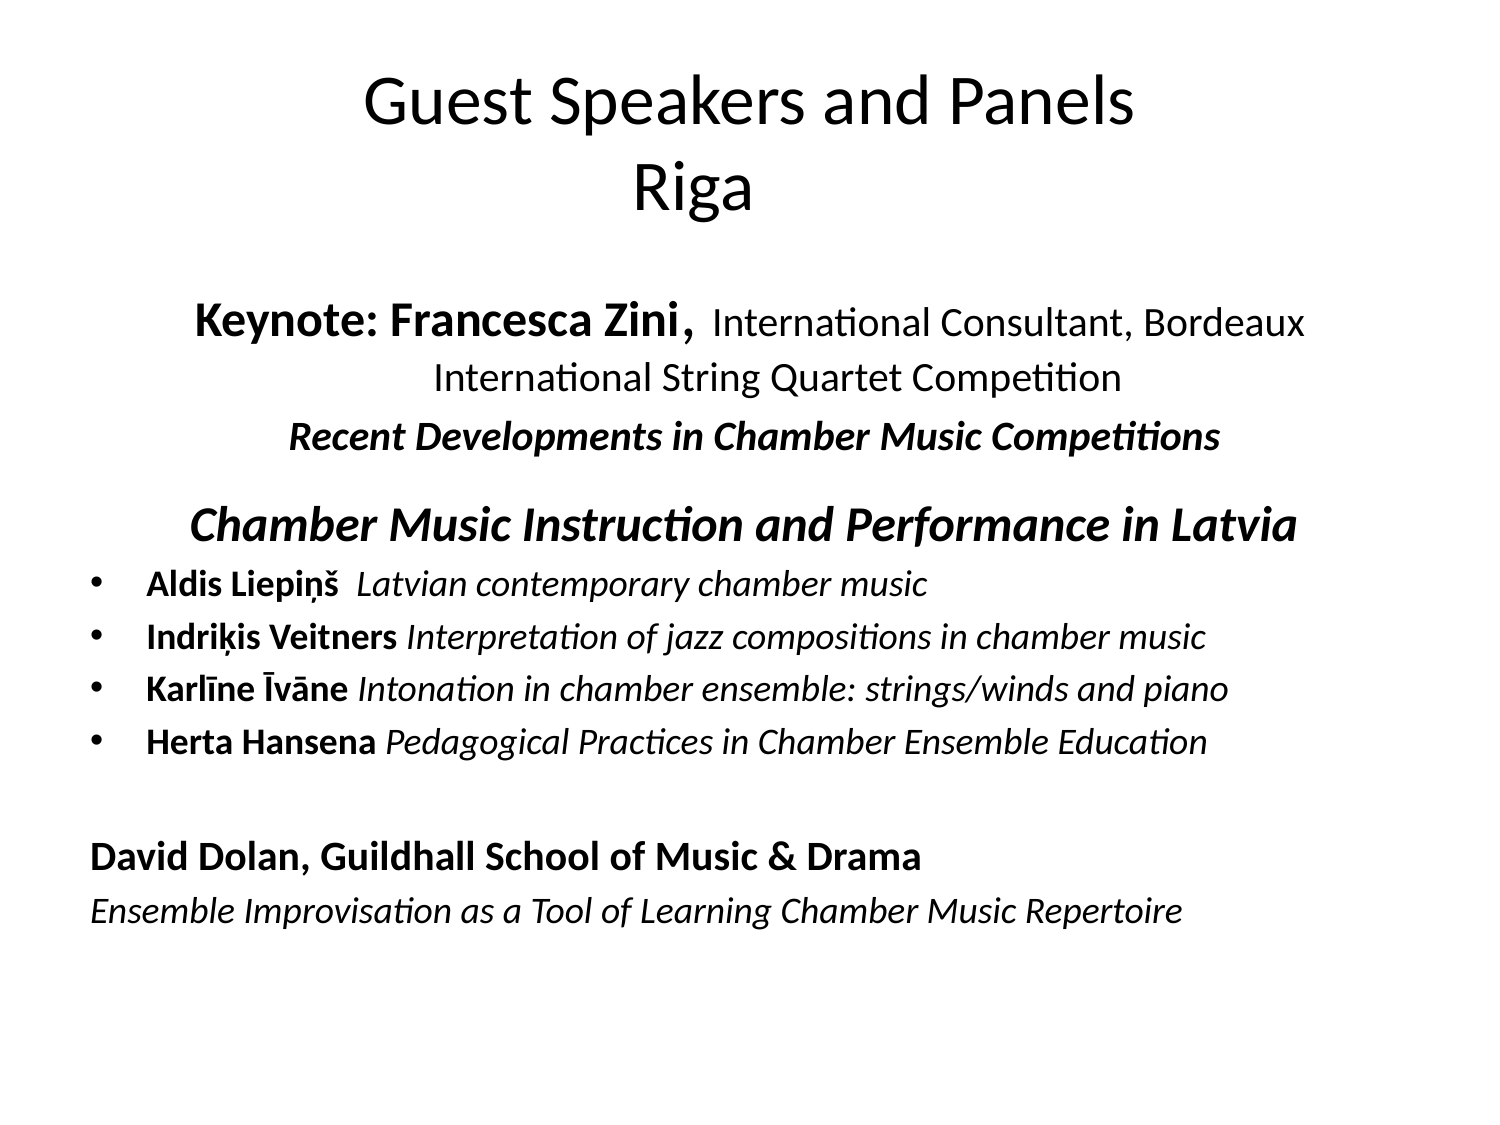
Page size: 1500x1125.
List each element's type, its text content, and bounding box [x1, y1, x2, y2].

title Guest Speakers and Panels Riga [75, 45, 1425, 233]
list Keynote: Francesca Zini, International Consultant, Bordeaux International String Quartet Competition Recent Developments in Chamber Music Competitions Chamber Music Instruction and Performance in Latvia Aldis Liepiņš Latvian contemporary chamber music Indriķis Veitners Interpretation of jazz compositions in chamber music Karlīne Īvāne Intonation in chamber ensemble: strings/winds and piano Herta Hansena Pedagogical Practices in Chamber Ensemble Education David Dolan, Guildhall School of Music & Drama Ensemble Improvisation as a Tool of Learning Chamber Music Repertoire [75, 262, 1425, 1005]
